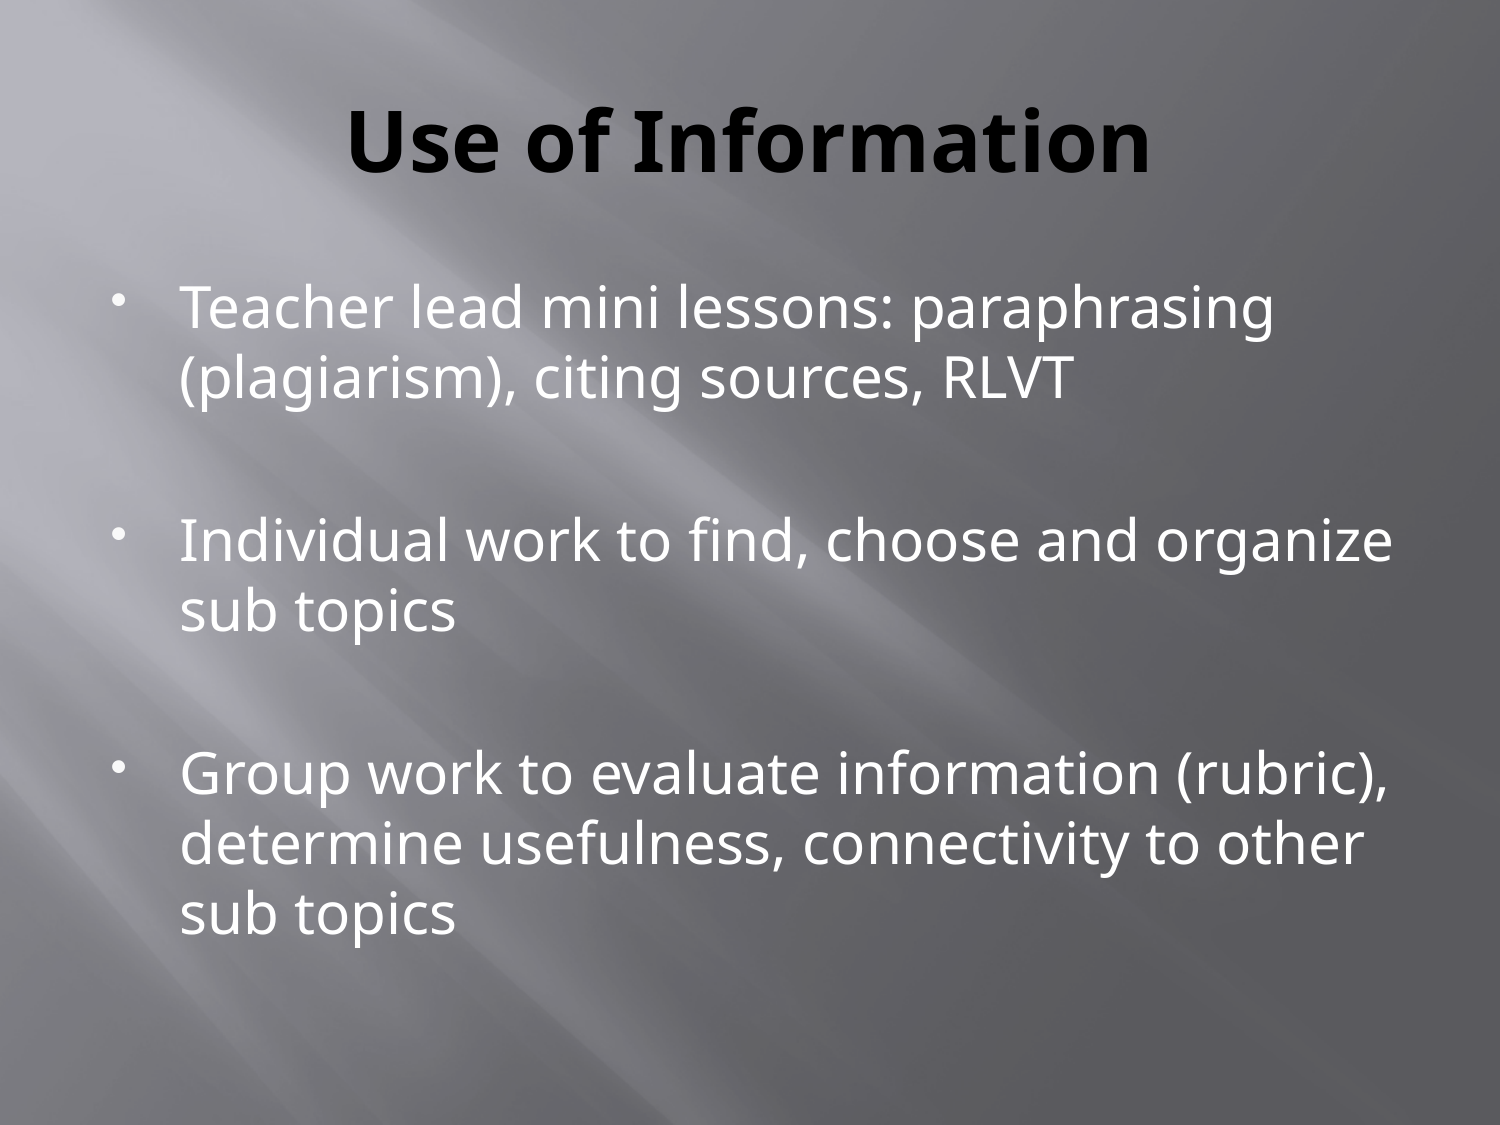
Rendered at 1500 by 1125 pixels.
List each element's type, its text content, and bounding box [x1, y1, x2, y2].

list Teacher lead mini lessons: paraphrasing (plagiarism), citing sources, RLVT Individual work to find, choose and organize sub topics Group work to evaluate information (rubric), determine usefulness, connectivity to other sub topics [75, 262, 1425, 1035]
title Use of Information [75, 45, 1425, 233]
